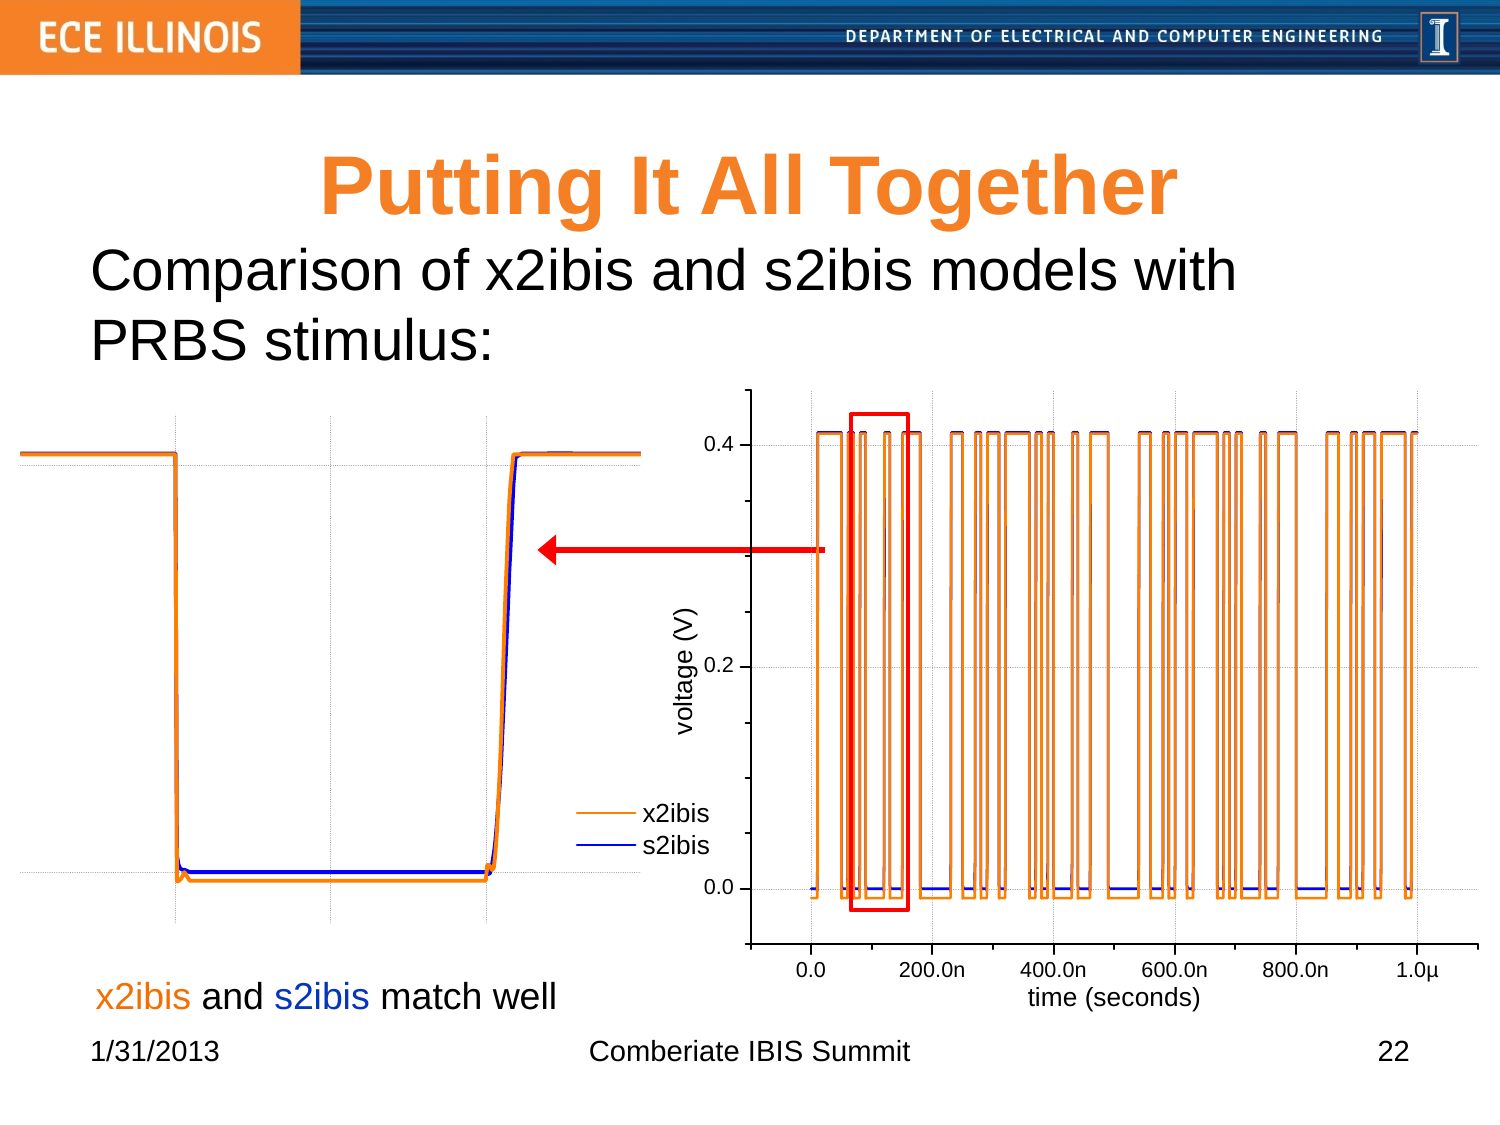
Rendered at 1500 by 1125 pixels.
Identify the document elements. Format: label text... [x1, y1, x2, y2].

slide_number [74, 1024, 426, 1103]
title Putting It All Together [75, 87, 1425, 224]
list Comparison of x2ibis and s2ibis models with PRBS stimulus: [75, 224, 1425, 375]
slide_number 22 [1074, 1024, 1426, 1103]
text_box x2ibis and s2ibis match well [80, 964, 638, 1025]
picture [0, 0, 1500, 1125]
footer Comberiate IBIS Summit [512, 1024, 988, 1103]
